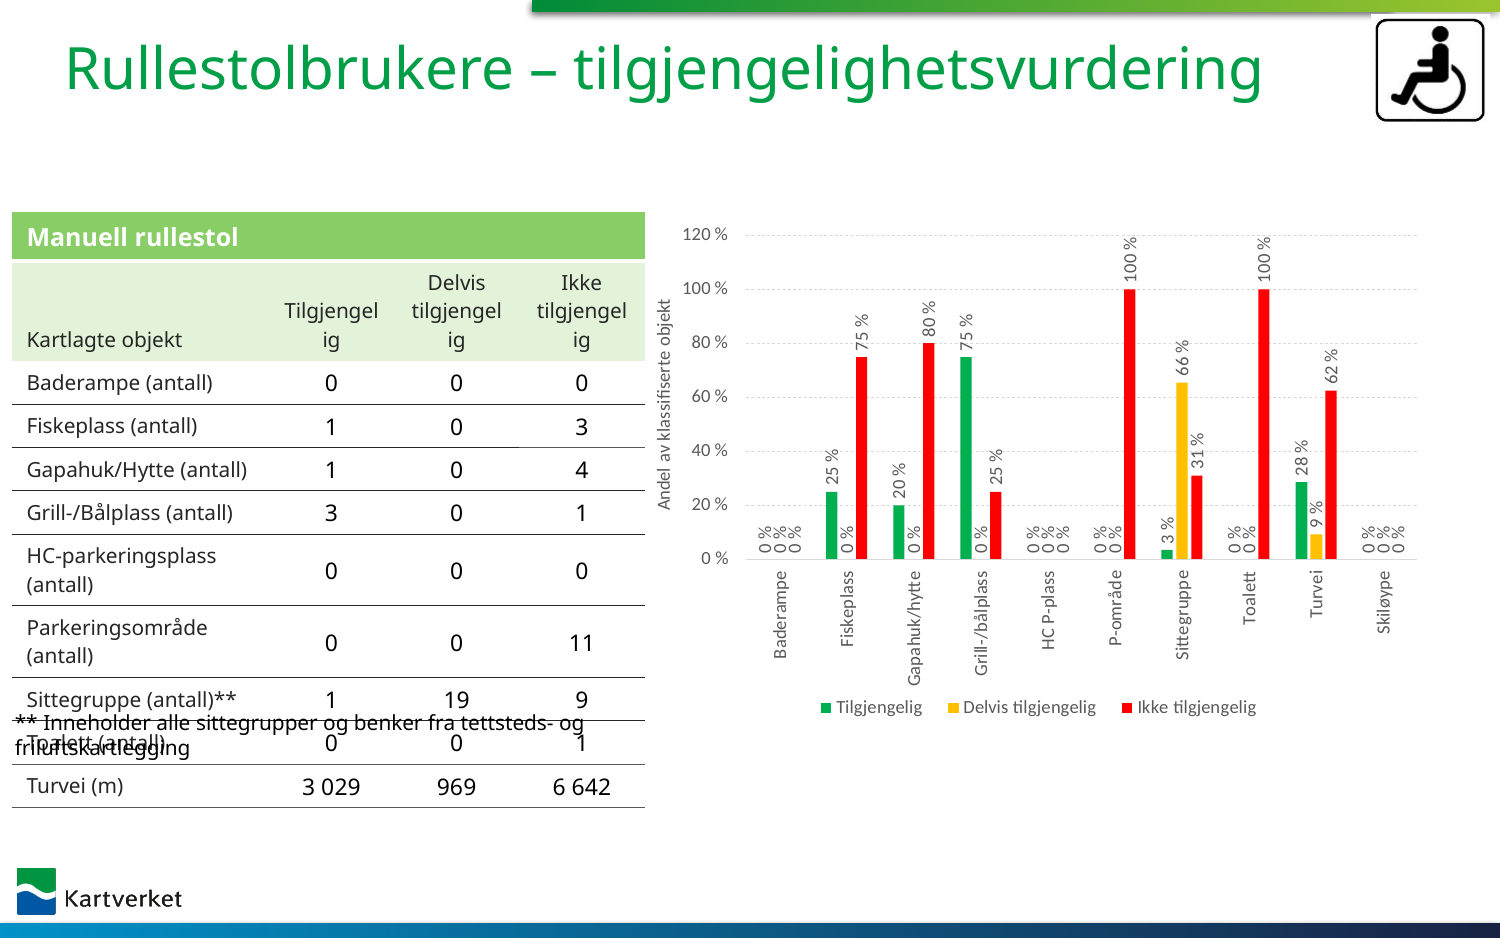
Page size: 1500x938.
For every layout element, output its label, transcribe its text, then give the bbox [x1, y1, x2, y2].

table_cell Parkeringsområde (antall) [12, 606, 269, 677]
picture [643, 218, 1427, 728]
table_cell 0 [394, 405, 519, 447]
table_header Manuell rullestol [12, 212, 645, 259]
table_cell 3 [269, 491, 394, 534]
table_cell Turvei (m) [12, 768, 269, 807]
table_cell Delvis tilgjengelig [394, 263, 519, 361]
table_cell Baderampe (antall) [12, 361, 269, 404]
picture [1371, 13, 1491, 127]
table_cell 6 642 [519, 768, 645, 807]
table_cell Ikke tilgjengelig [519, 263, 638, 361]
table_cell 0 [519, 361, 638, 404]
table_cell Fiskeplass (antall) [12, 405, 269, 447]
table_cell 3 029 [269, 768, 394, 807]
table_cell 19 [394, 678, 519, 702]
table_cell 1 [269, 405, 394, 447]
table_cell 4 [519, 448, 638, 490]
table_cell HC-parkeringsplass (antall) [12, 535, 269, 605]
table_cell 0 [519, 535, 638, 605]
table_cell Grill-/Bålplass (antall) [12, 491, 269, 534]
table_cell 11 [519, 606, 638, 677]
table_cell 9 [519, 678, 638, 702]
table_cell Sittegruppe (antall)** [12, 678, 269, 702]
table_cell 1 [269, 448, 394, 490]
table_cell Kartlagte objekt [12, 263, 269, 361]
table_cell 0 [269, 361, 394, 404]
table_cell 0 [269, 535, 394, 605]
table_cell 0 [269, 606, 394, 677]
table_cell Tilgjengelig [269, 263, 394, 361]
table_cell 3 [519, 405, 638, 447]
table_cell 969 [394, 768, 519, 807]
table_cell Gapahuk/Hytte (antall) [12, 448, 269, 490]
text_box Rullestolbrukere – tilgjengelighetsvurdering [49, 12, 1372, 109]
table_cell 0 [394, 448, 519, 490]
text_box ** Inneholder alle sittegrupper og benker fra tettsteds- og friluftskartlegging [0, 702, 745, 768]
table_cell 0 [394, 491, 519, 534]
table_cell 0 [394, 361, 519, 404]
table_cell 1 [519, 491, 638, 534]
table_cell 1 [269, 678, 394, 702]
table_cell 0 [394, 535, 519, 605]
table_cell 0 [394, 606, 519, 677]
